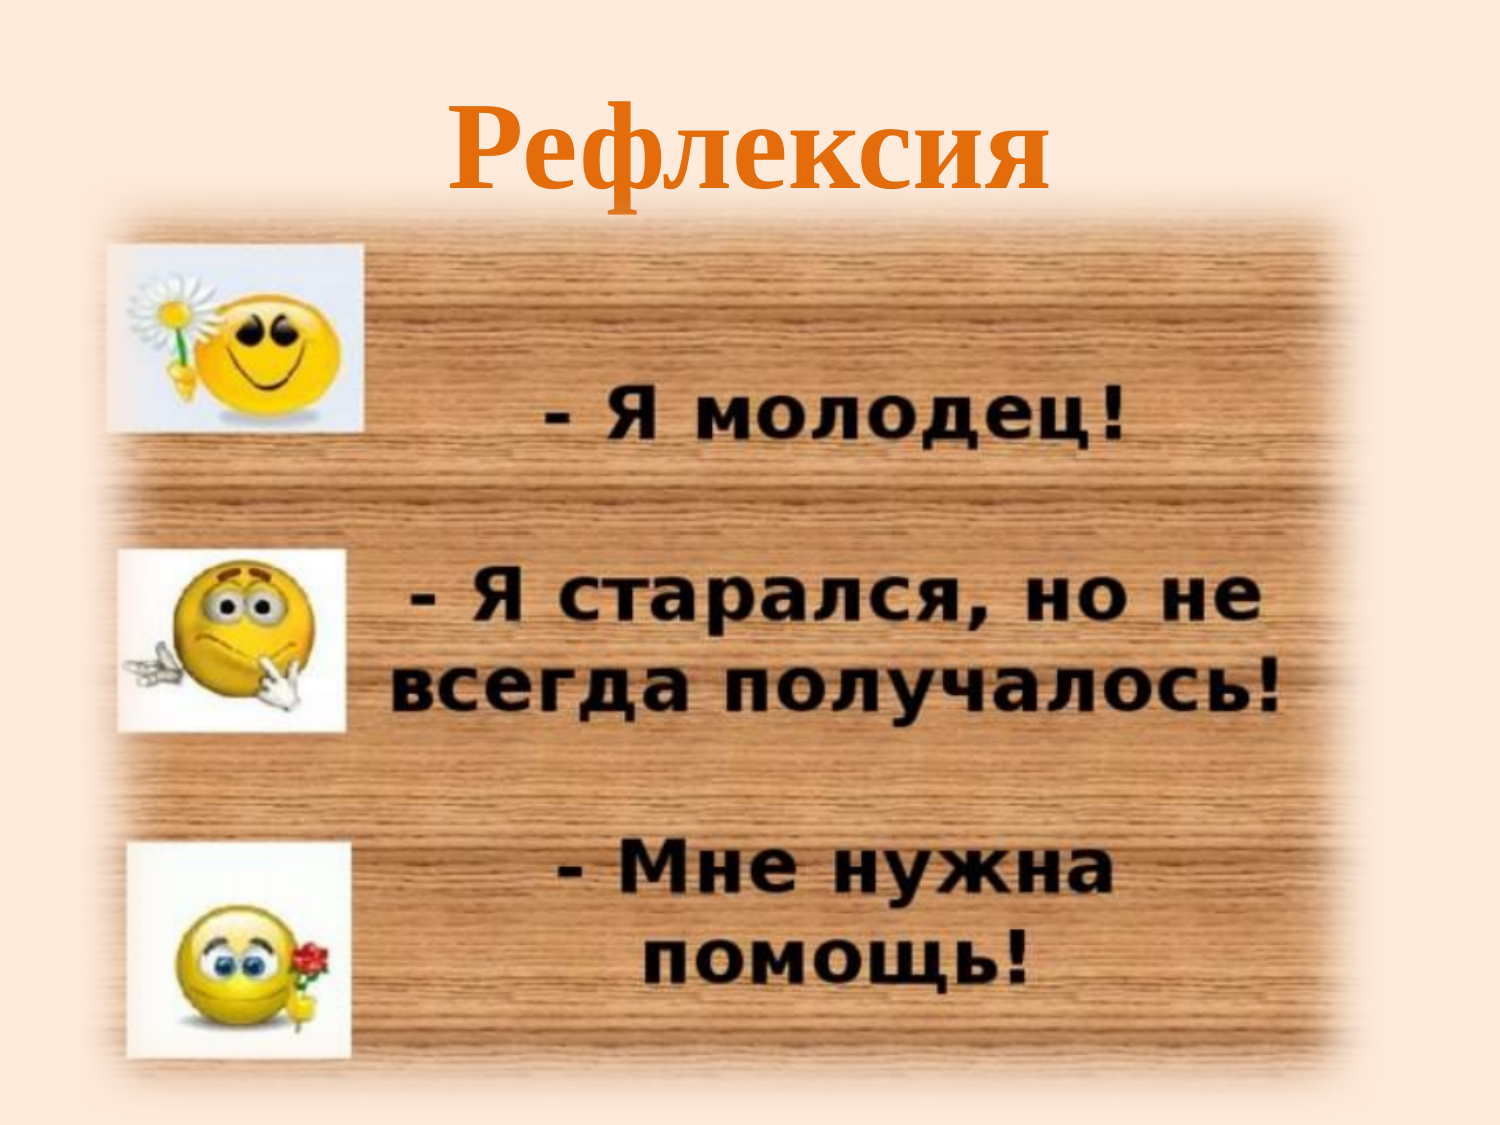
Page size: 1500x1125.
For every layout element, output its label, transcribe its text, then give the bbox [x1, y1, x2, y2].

picture [76, 176, 1383, 1118]
title Рефлексия [75, 45, 1425, 233]
